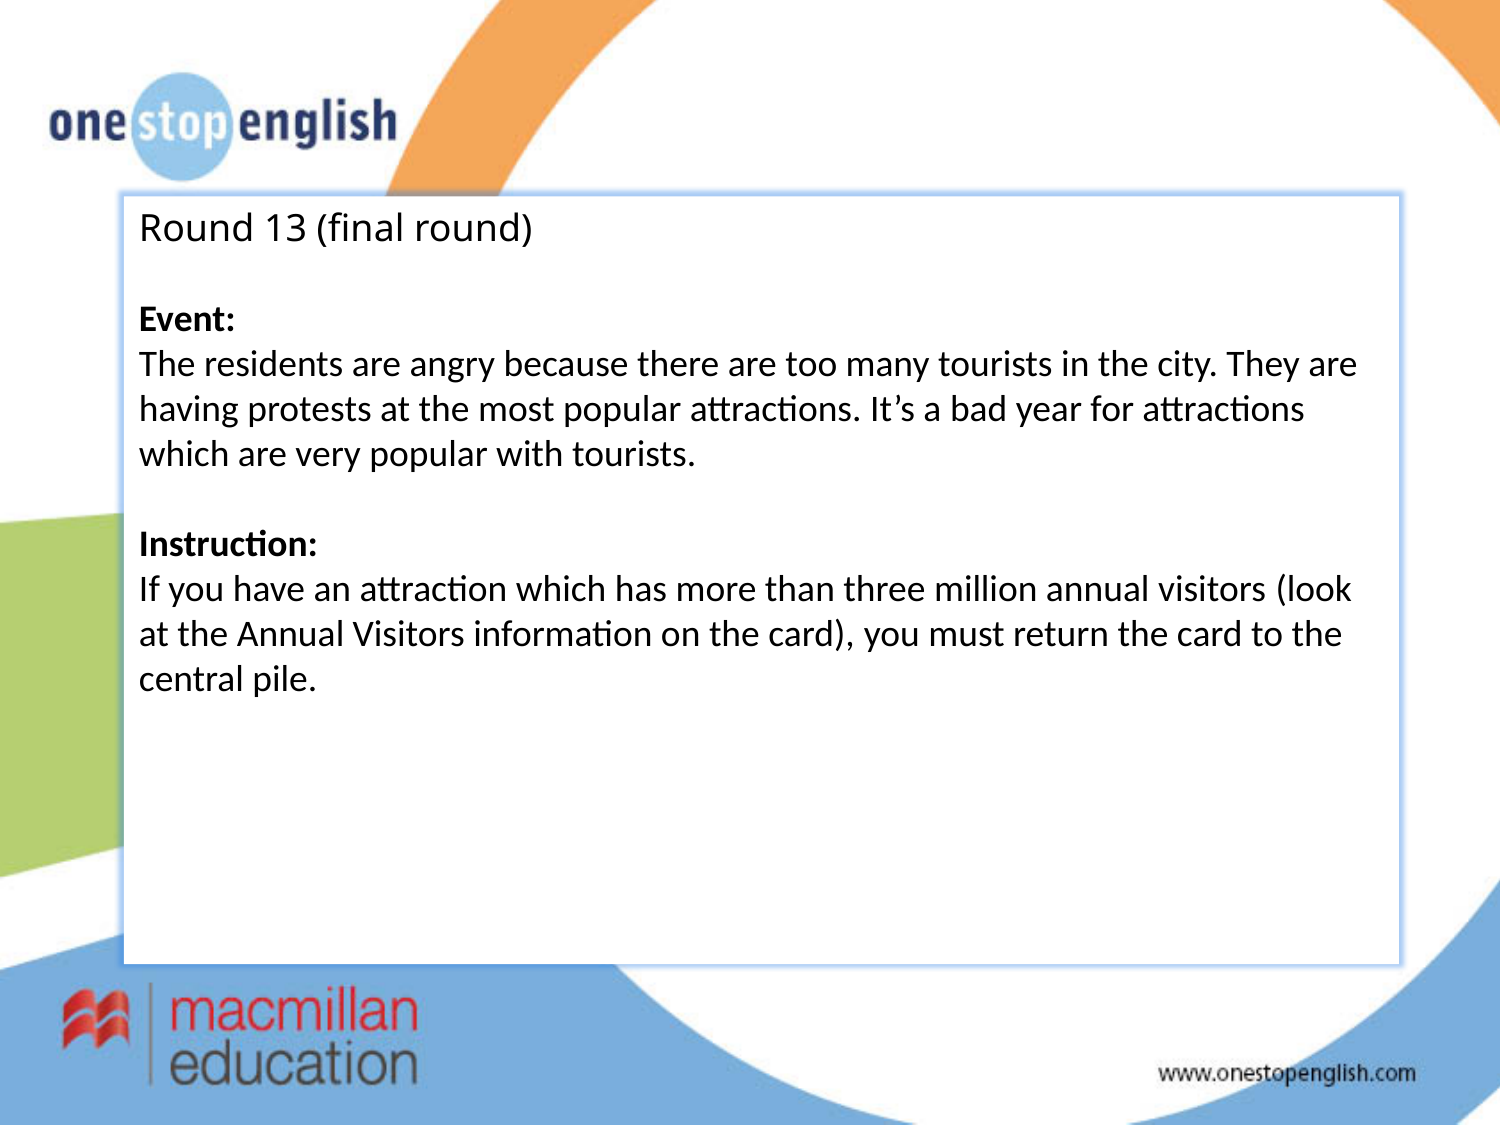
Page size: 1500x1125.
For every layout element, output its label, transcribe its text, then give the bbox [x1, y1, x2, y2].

text_box Round 13 (final round) Event: The residents are angry because there are too many tourists in the city. They are having protests at the most popular attractions. It’s a bad year for attractions which are very popular with tourists. Instruction: If you have an attraction which has more than three million annual visitors (look at the Annual Visitors information on the card), you must return the card to the central pile. [123, 196, 1399, 965]
picture [0, 0, 1500, 1125]
